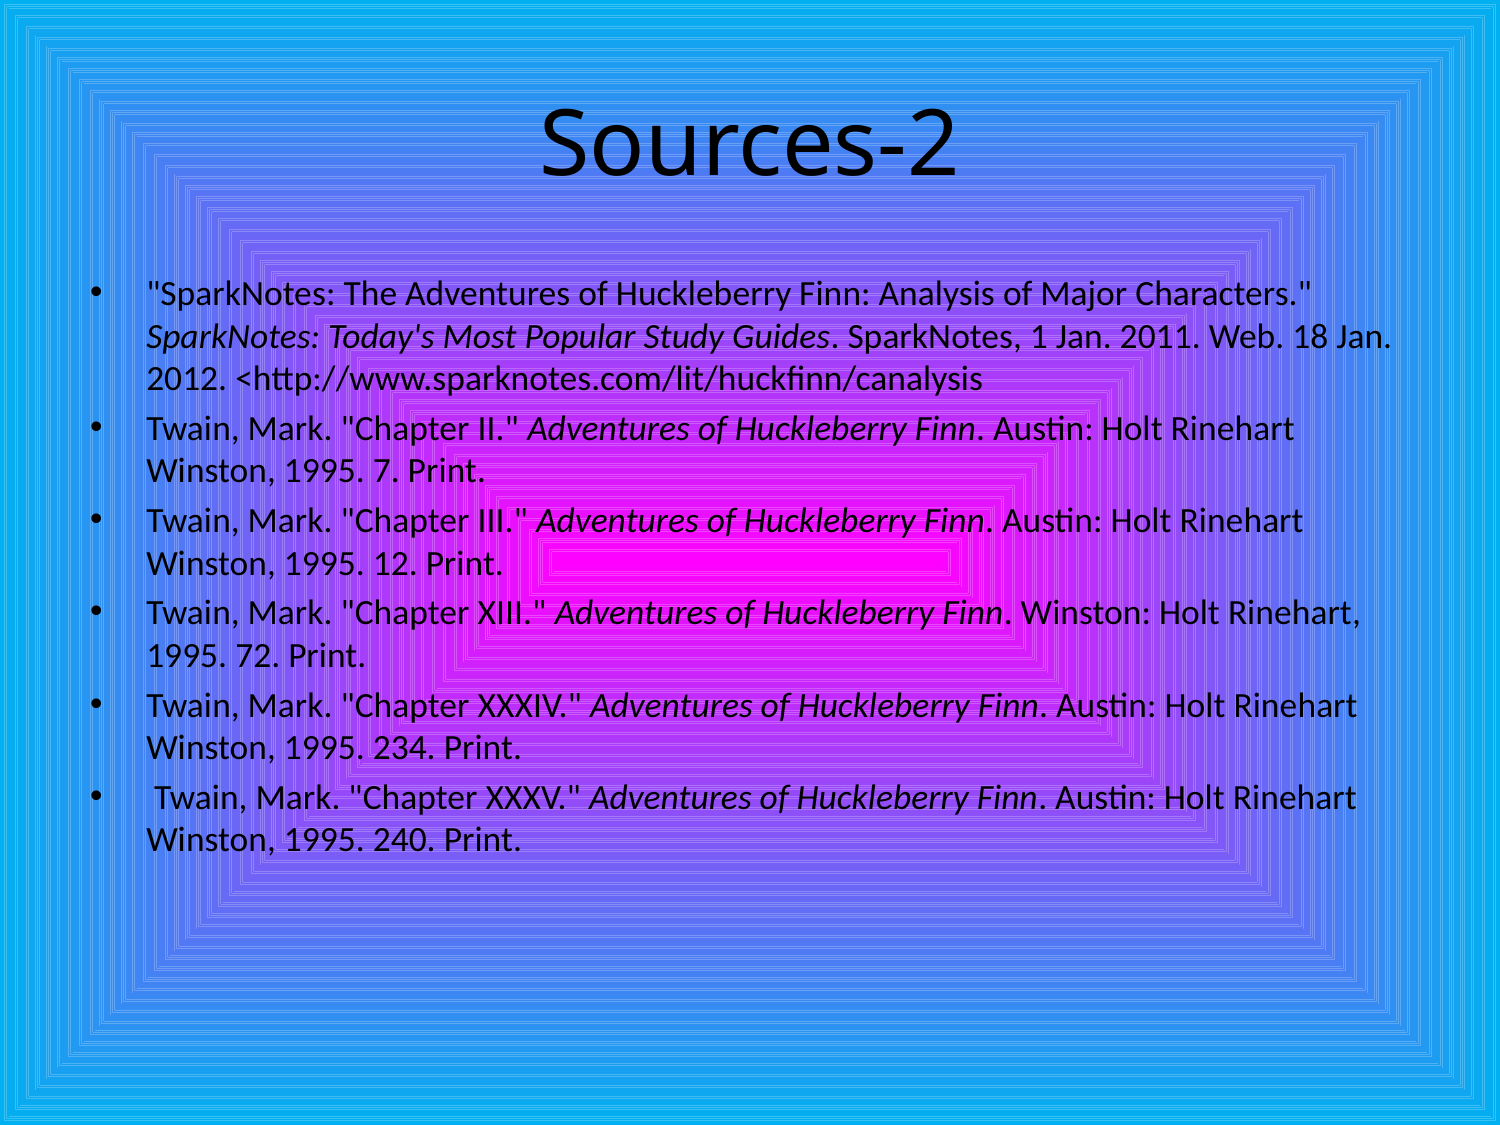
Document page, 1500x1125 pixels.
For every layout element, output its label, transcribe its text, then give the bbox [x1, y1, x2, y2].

list "SparkNotes: The Adventures of Huckleberry Finn: Analysis of Major Characters." SparkNotes: Today's Most Popular Study Guides. SparkNotes, 1 Jan. 2011. Web. 18 Jan. 2012. <http://www.sparknotes.com/lit/huckfinn/canalysis Twain, Mark. "Chapter II." Adventures of Huckleberry Finn. Austin: Holt Rinehart Winston, 1995. 7. Print. Twain, Mark. "Chapter III." Adventures of Huckleberry Finn. Austin: Holt Rinehart Winston, 1995. 12. Print. Twain, Mark. "Chapter XIII." Adventures of Huckleberry Finn. Winston: Holt Rinehart, 1995. 72. Print. Twain, Mark. "Chapter XXXIV." Adventures of Huckleberry Finn. Austin: Holt Rinehart Winston, 1995. 234. Print. Twain, Mark. "Chapter XXXV." Adventures of Huckleberry Finn. Austin: Holt Rinehart Winston, 1995. 240. Print. [75, 262, 1425, 1005]
title Sources-2 [75, 45, 1425, 233]
